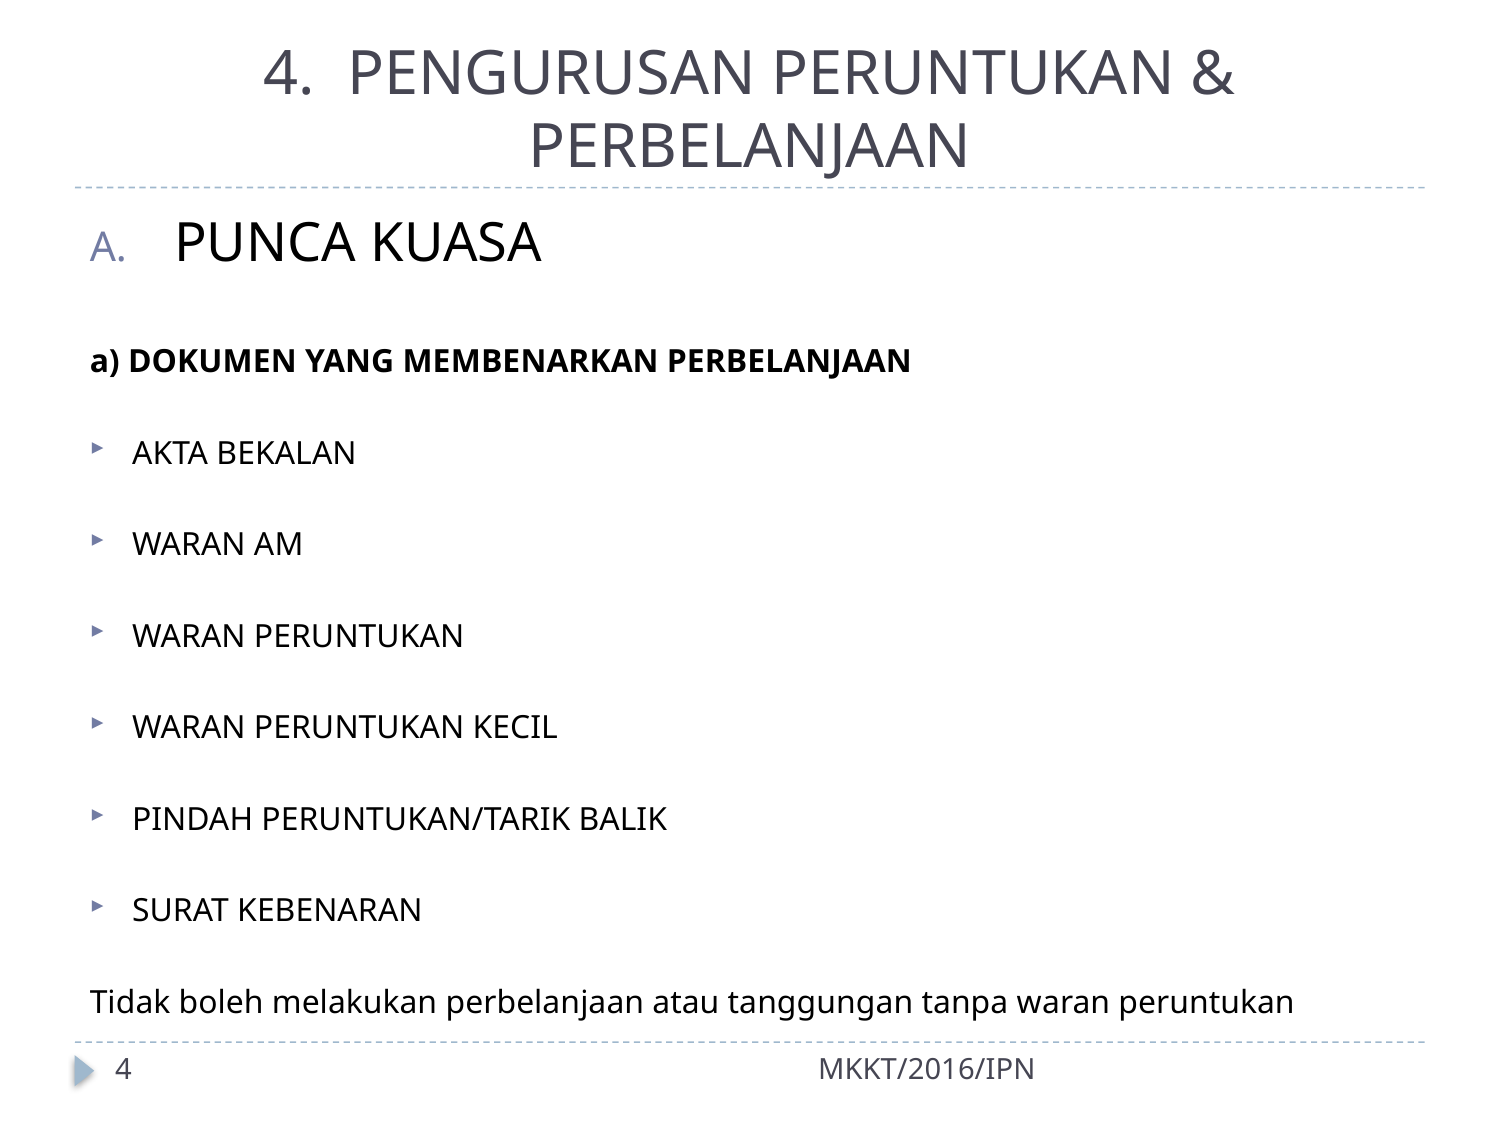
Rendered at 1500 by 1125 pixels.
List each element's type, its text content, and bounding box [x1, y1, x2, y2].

title 4. PENGURUSAN PERUNTUKAN & PERBELANJAAN [75, 24, 1425, 188]
list PUNCA KUASA [75, 200, 1425, 287]
text_box a) DOKUMEN YANG MEMBENARKAN PERBELANJAAN AKTA BEKALAN WARAN AM WARAN PERUNTUKAN WARAN PERUNTUKAN KECIL PINDAH PERUNTUKAN/TARIK BALIK SURAT KEBENARAN Tidak boleh melakukan perbelanjaan atau tanggungan tanpa waran peruntukan [74, 287, 1425, 1038]
footer MKKT/2016/IPN [475, 1042, 1051, 1103]
slide_number 4 [100, 1042, 426, 1103]
